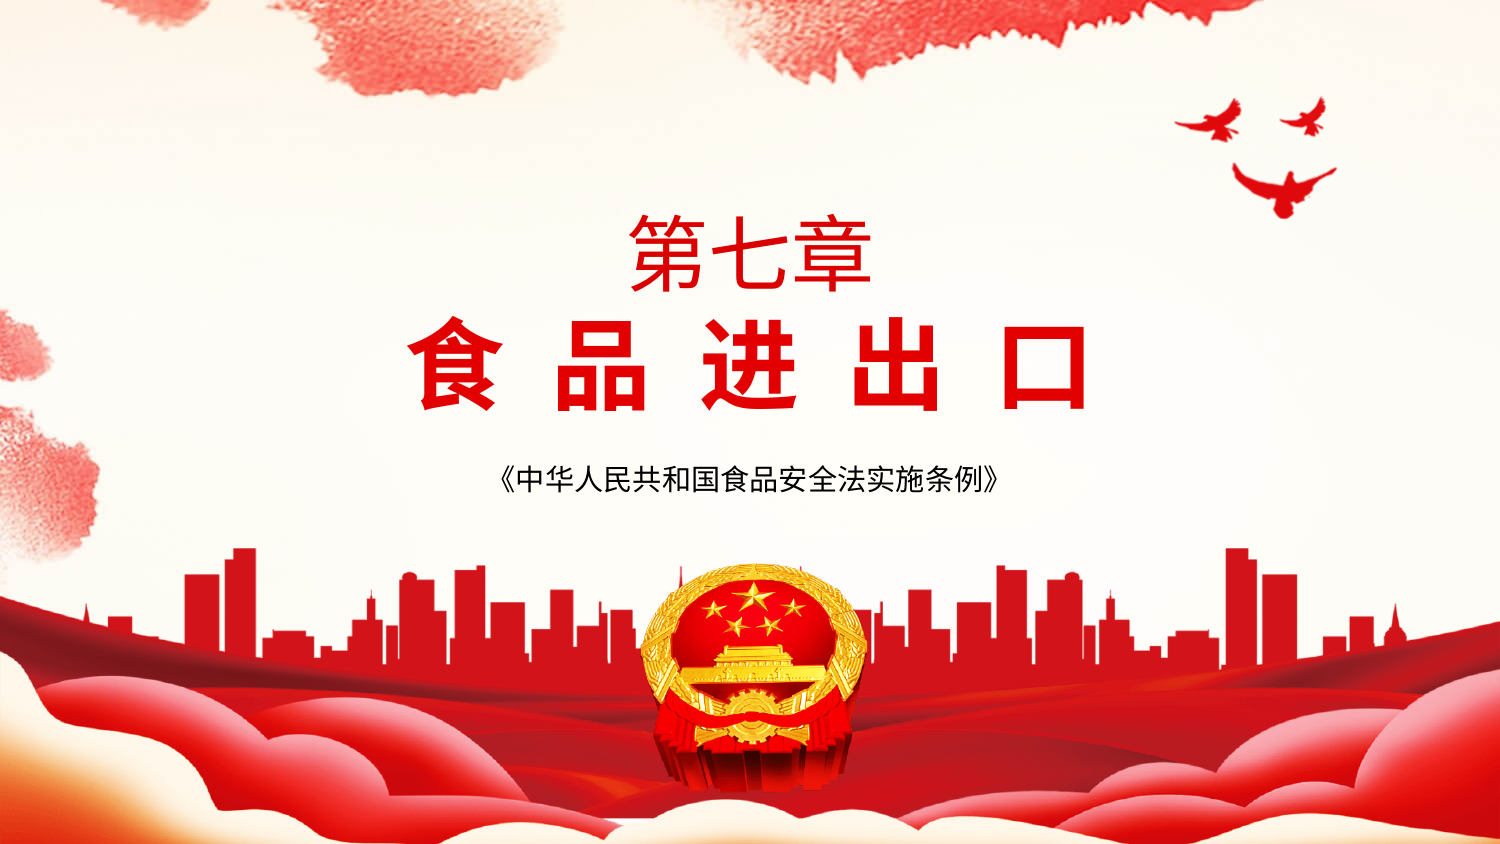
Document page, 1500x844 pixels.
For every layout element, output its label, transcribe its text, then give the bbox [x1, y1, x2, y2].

picture [0, 0, 1500, 844]
text_box 《中华人民共和国食品安全法实施条例》 [440, 446, 1060, 490]
text_box 第七章 [575, 171, 926, 308]
text_box 食 品 进 出 口 [199, 296, 1300, 428]
